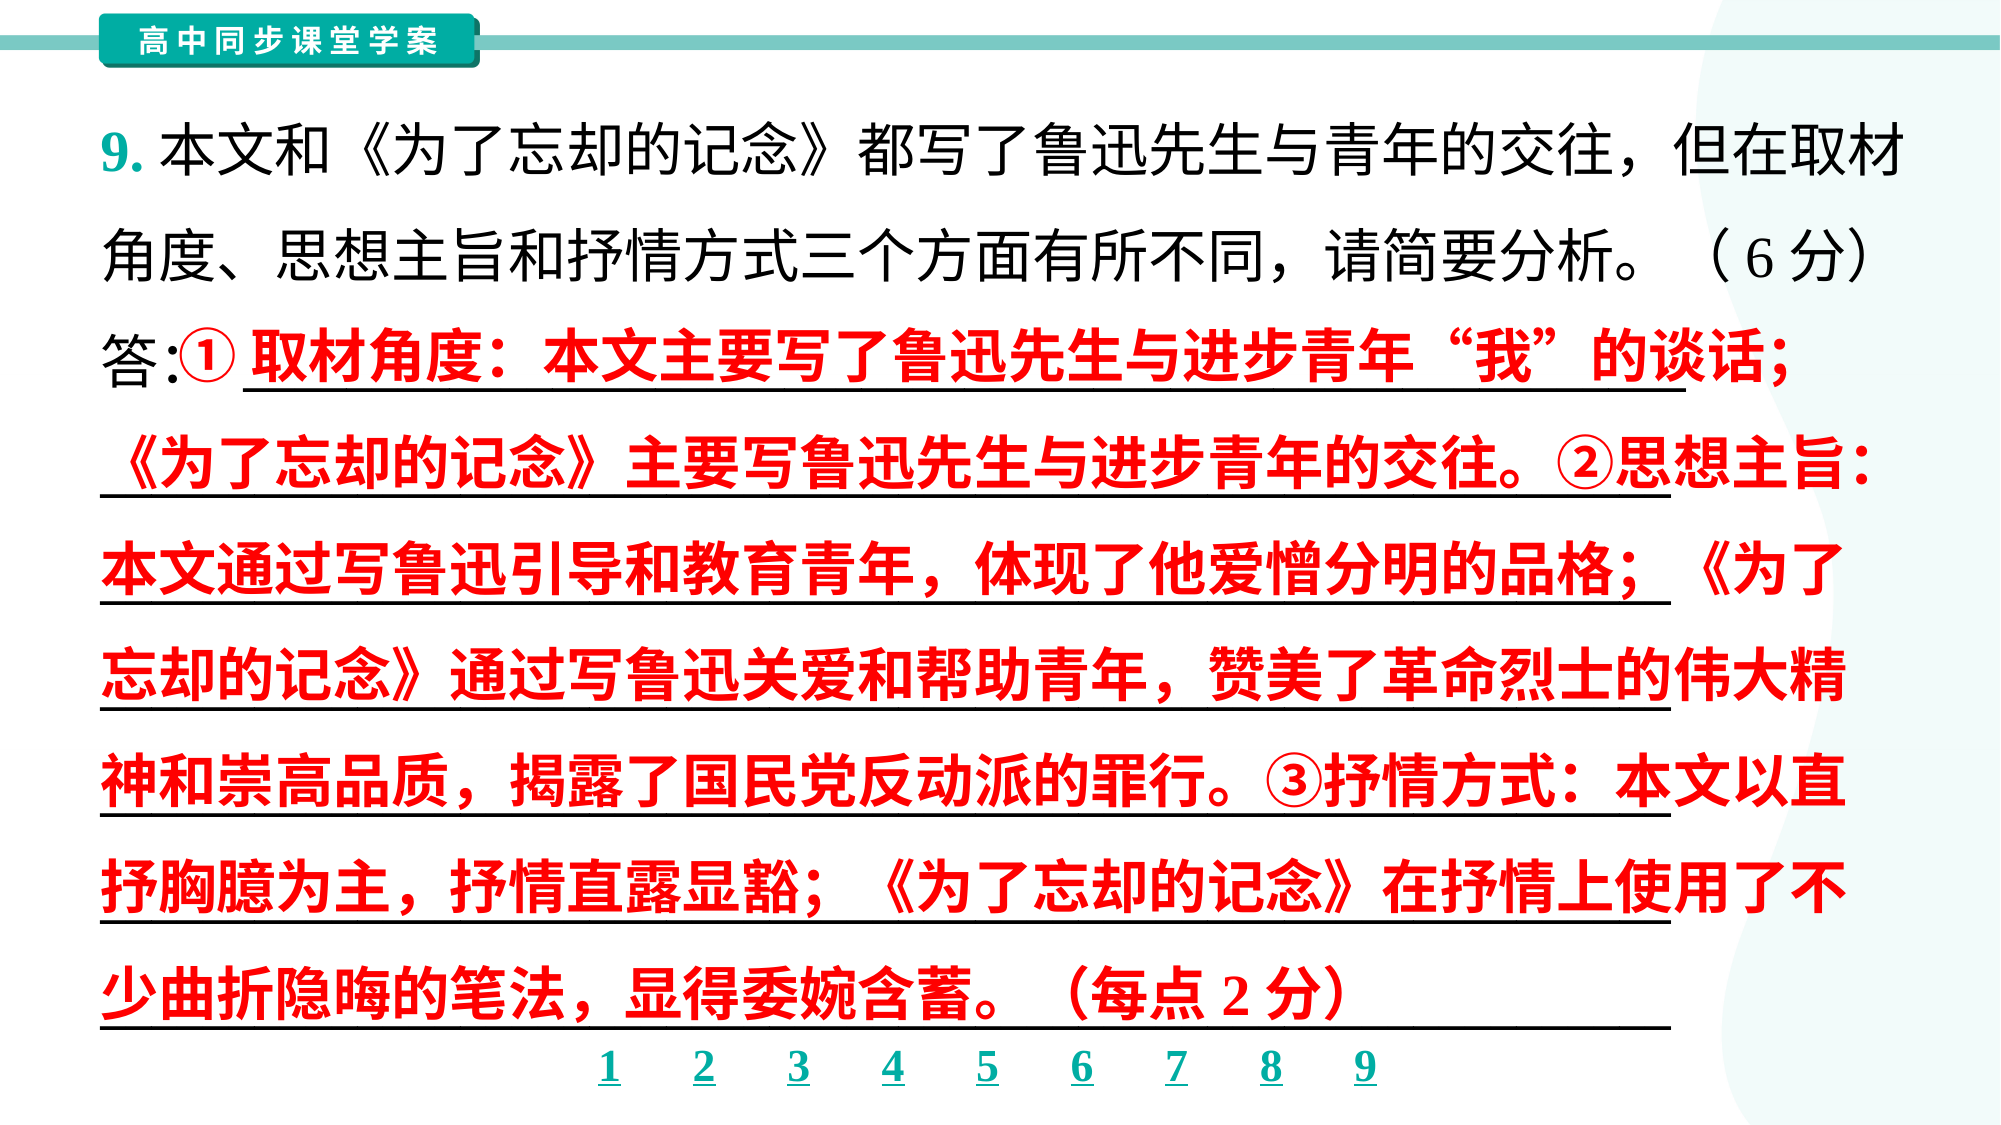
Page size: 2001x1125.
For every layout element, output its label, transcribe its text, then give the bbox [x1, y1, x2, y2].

text_box ①取材角度：本文主要写了鲁迅先生与进步青年“我”的谈话； 《为了忘却的记念》主要写鲁迅先生与进步青年的交往。②思想主旨： 本文通过写鲁迅引导和教育青年，体现了他爱憎分明的品格；《为了 忘却的记念》通过写鲁迅关爱和帮助青年，赞美了革命烈士的伟大精 神和崇高品质，揭露了国民党反动派的罪行。③抒情方式：本文以直 抒胸臆为主，抒情直露显豁；《为了忘却的记念》在抒情上使用了不 少曲折隐晦的笔法，显得委婉含蓄。（每点2分） [100, 283, 1899, 1027]
text_box 9.本文和《为了忘却的记念》都写了鲁迅先生与青年的交往，但在取材 角度、思想主旨和抒情方式三个方面有所不同，请简要分析。（6分） 答： ________________________________________________________ _____________________________________________________________ _____________________________________________________________ _____________________________________________________________ _____________________________________________________________ _____________________________________________________________ _____________________________________________________________ [100, 76, 1899, 283]
picture [0, 0, 2000, 1125]
text_box 9.本文和《为了忘却的记念》都写了鲁迅先生与青年的交往，但在取材 角度、思想主旨和抒情方式三个方面有所不同，请简要分析。（6分） 答： ________________________________________________________ _____________________________________________________________ _____________________________________________________________ _____________________________________________________________ _____________________________________________________________ _____________________________________________________________ _____________________________________________________________ [100, 1027, 1899, 1033]
